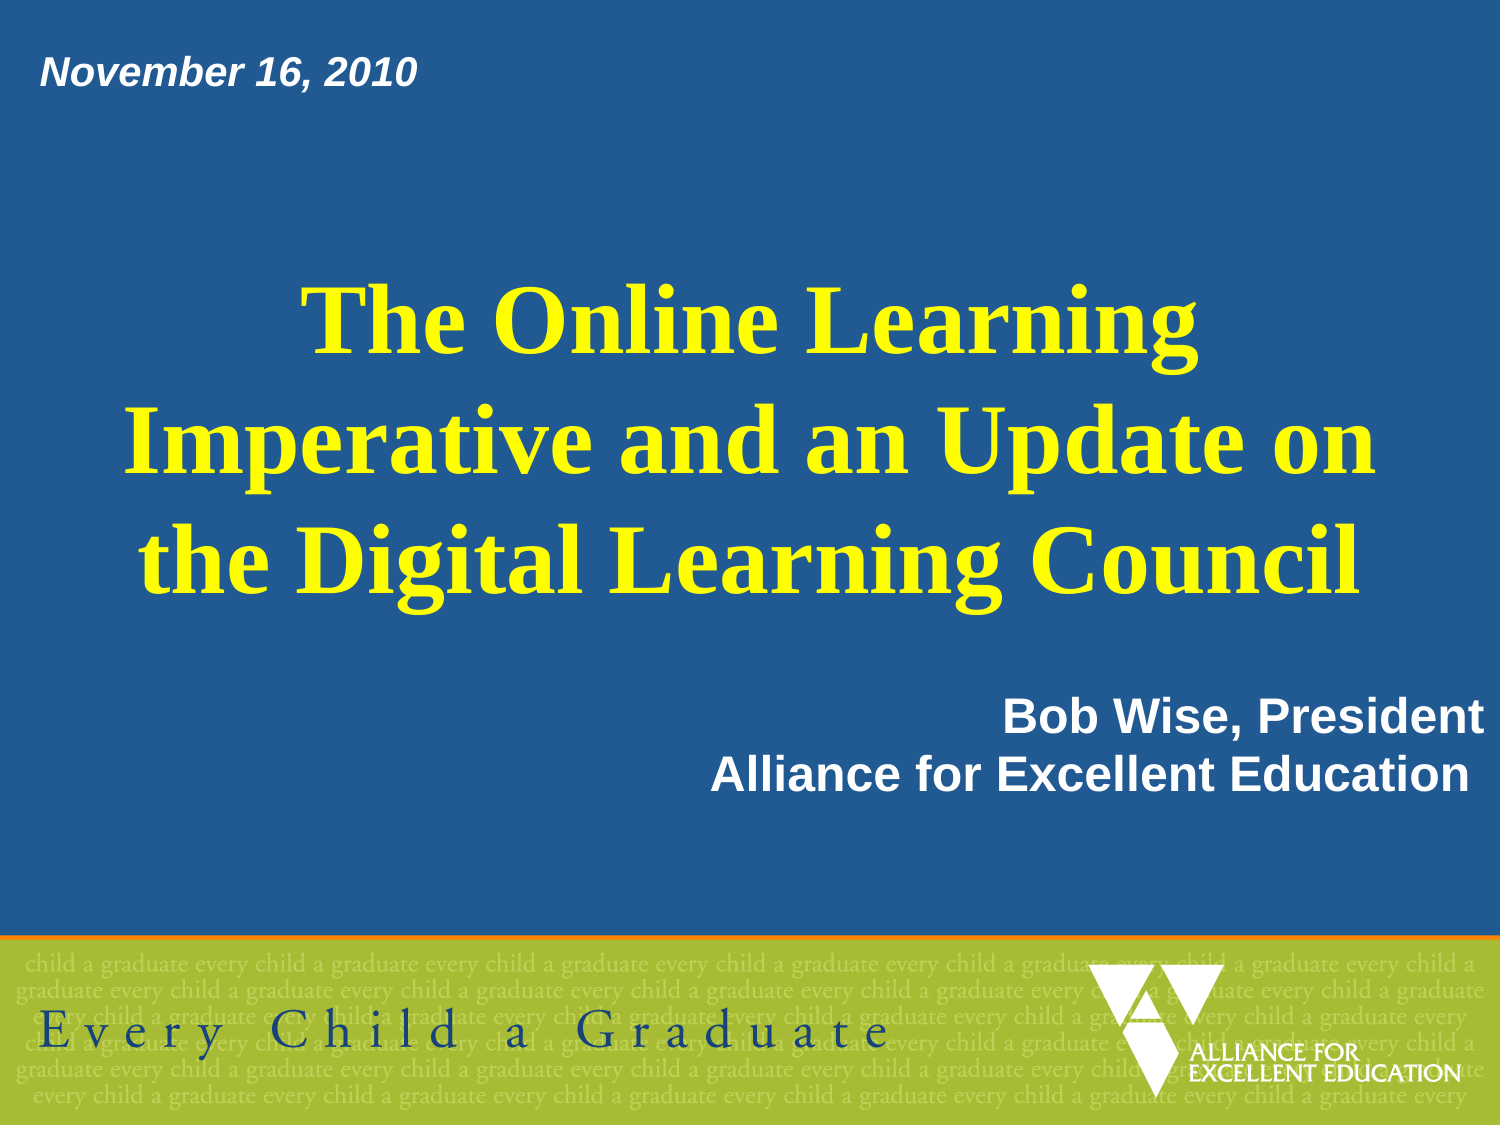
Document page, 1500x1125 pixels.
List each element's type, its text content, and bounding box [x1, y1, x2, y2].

text_box November 16, 2010 [24, 37, 925, 103]
subtitle Bob Wise, President Alliance for Excellent Education [554, 687, 1500, 872]
picture [0, 937, 1500, 1125]
title The Online Learning Imperative and an Update on the Digital Learning Council [74, 312, 1426, 554]
